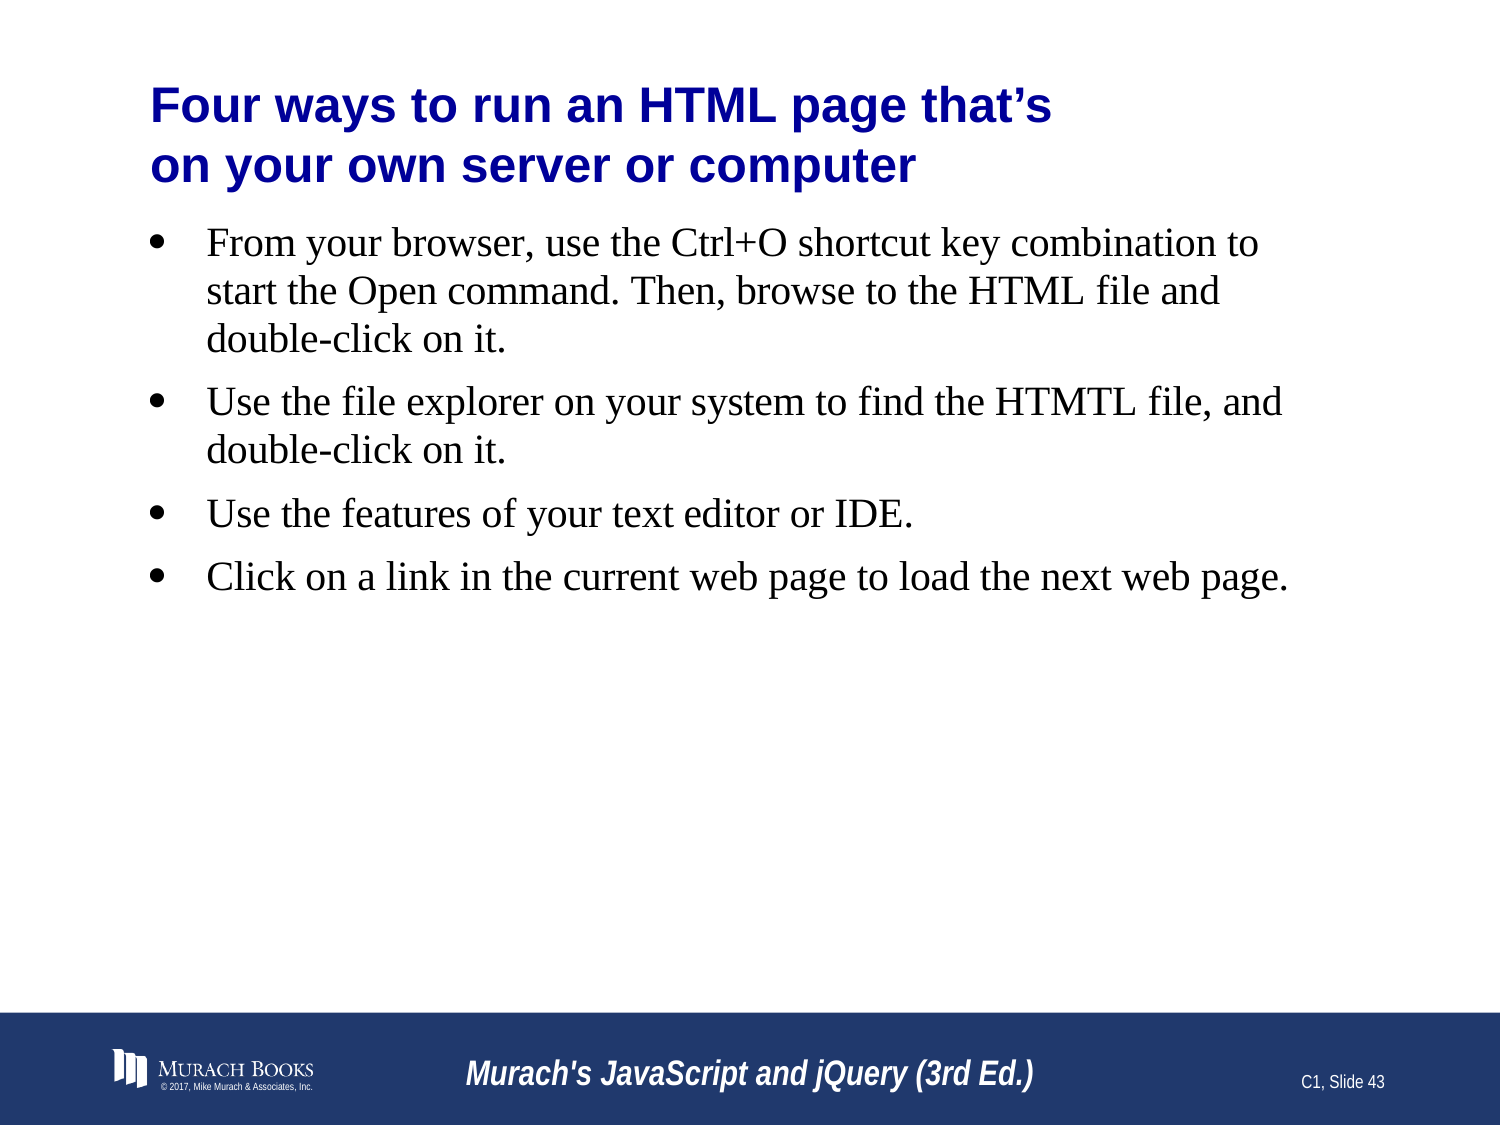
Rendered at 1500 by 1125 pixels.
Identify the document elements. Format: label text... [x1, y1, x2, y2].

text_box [149, 215, 1350, 613]
slide_number Murach's JavaScript and jQuery (3rd Ed.) [463, 1025, 1050, 1100]
slide_number C1, Slide 43 [1087, 1025, 1400, 1100]
footer © 2017, Mike Murach & Associates, Inc. [12, 1025, 463, 1100]
title Four ways to run an HTML page that’s on your own server or computer [150, 102, 1350, 164]
